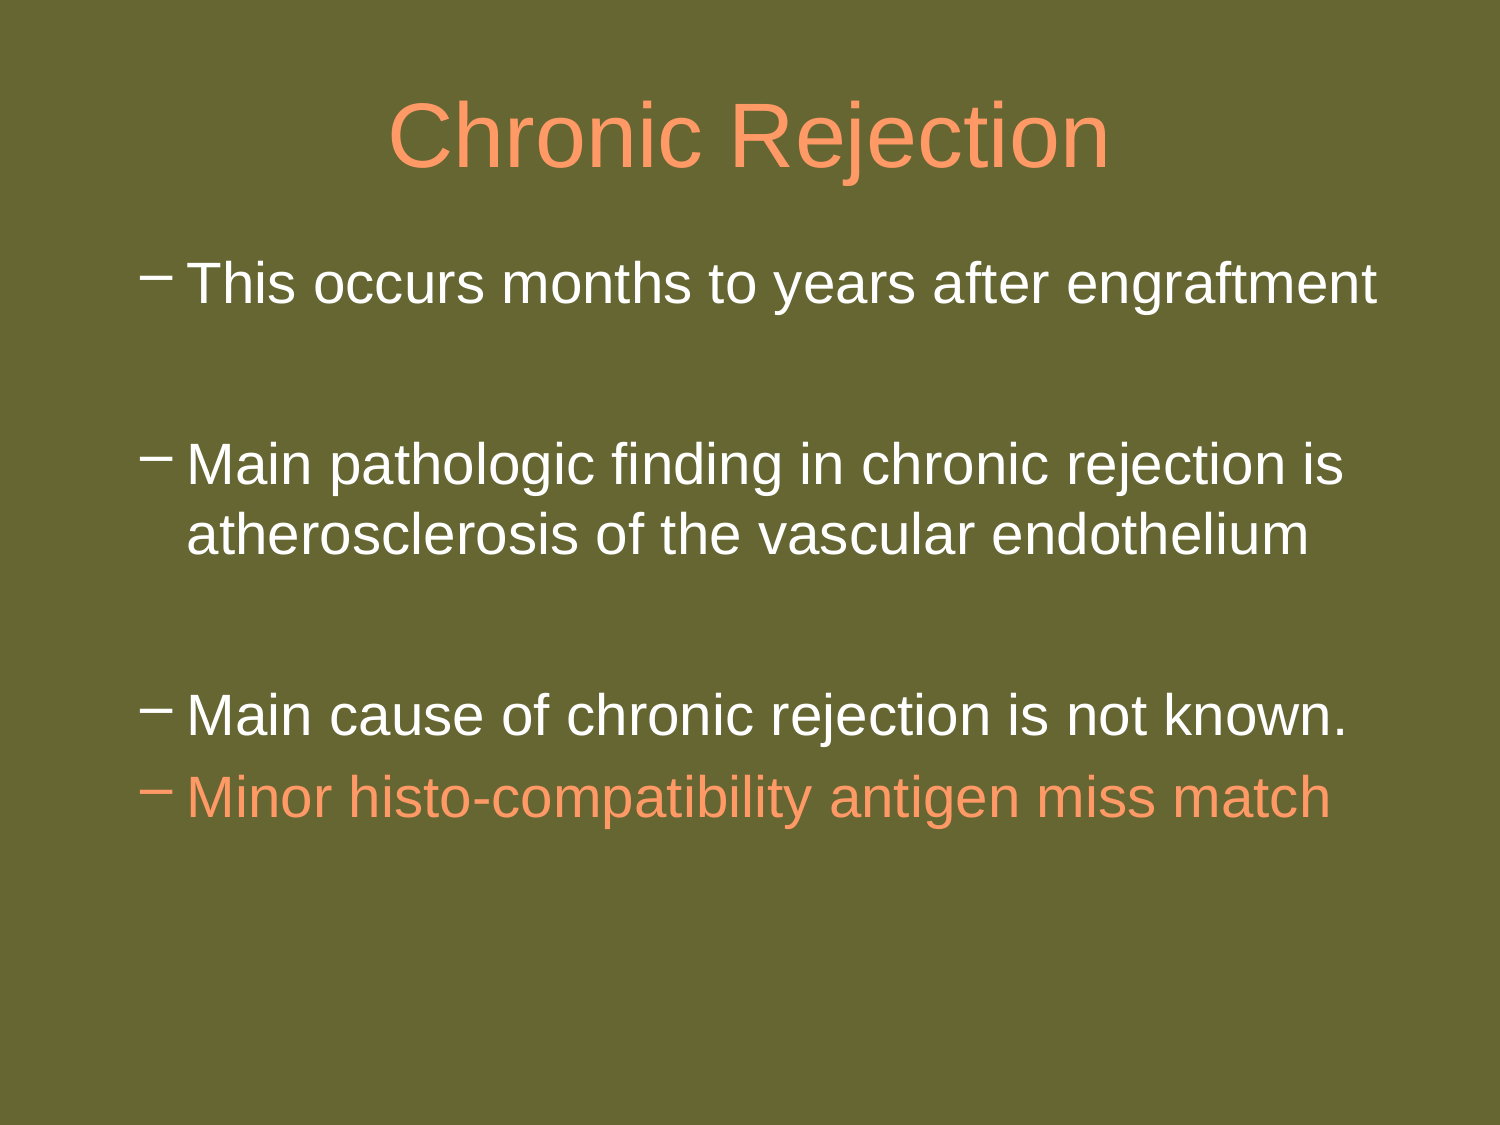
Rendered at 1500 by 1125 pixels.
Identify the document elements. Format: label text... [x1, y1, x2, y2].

list This occurs months to years after engraftment Main pathologic finding in chronic rejection is atherosclerosis of the vascular endothelium Main cause of chronic rejection is not known. Minor histo-compatibility antigen miss match [49, 237, 1438, 1063]
title Chronic Rejection [112, 37, 1388, 226]
